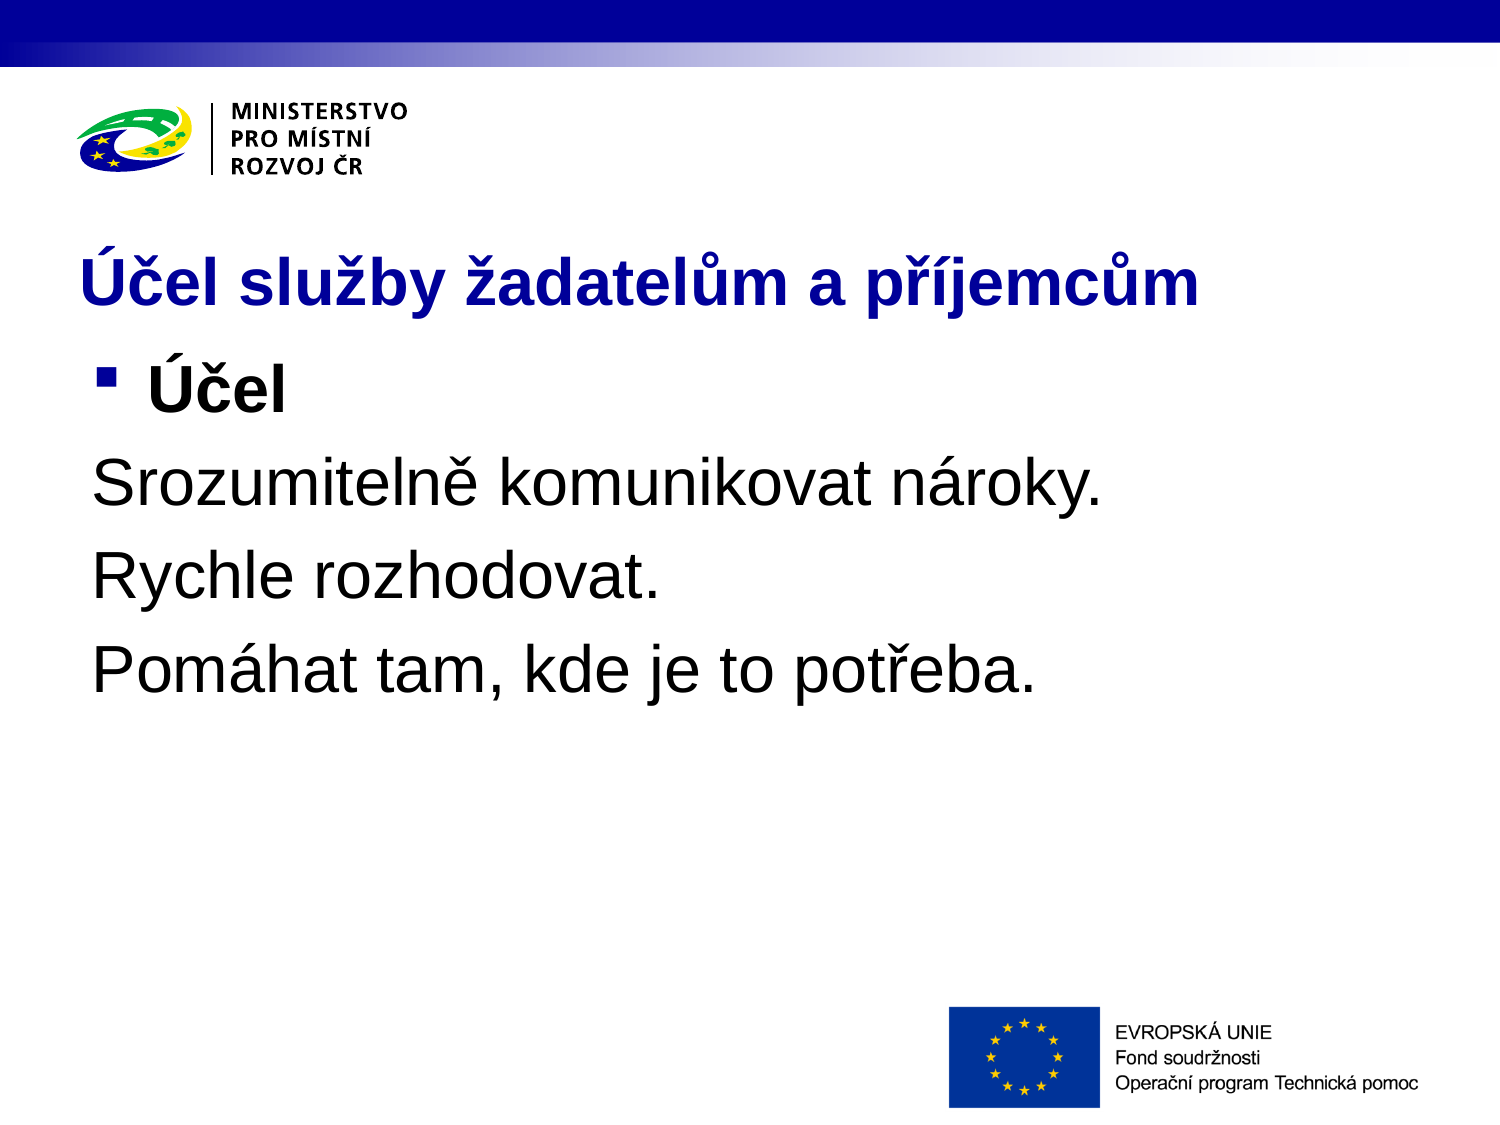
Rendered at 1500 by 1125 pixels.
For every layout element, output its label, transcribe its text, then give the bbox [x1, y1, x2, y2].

title Účel služby žadatelům a příjemcům [64, 231, 1425, 315]
list Účel Srozumitelně komunikovat nároky. Rychle rozhodovat. Pomáhat tam, kde je to potřeba. [76, 338, 1427, 976]
picture [915, 973, 1452, 1125]
